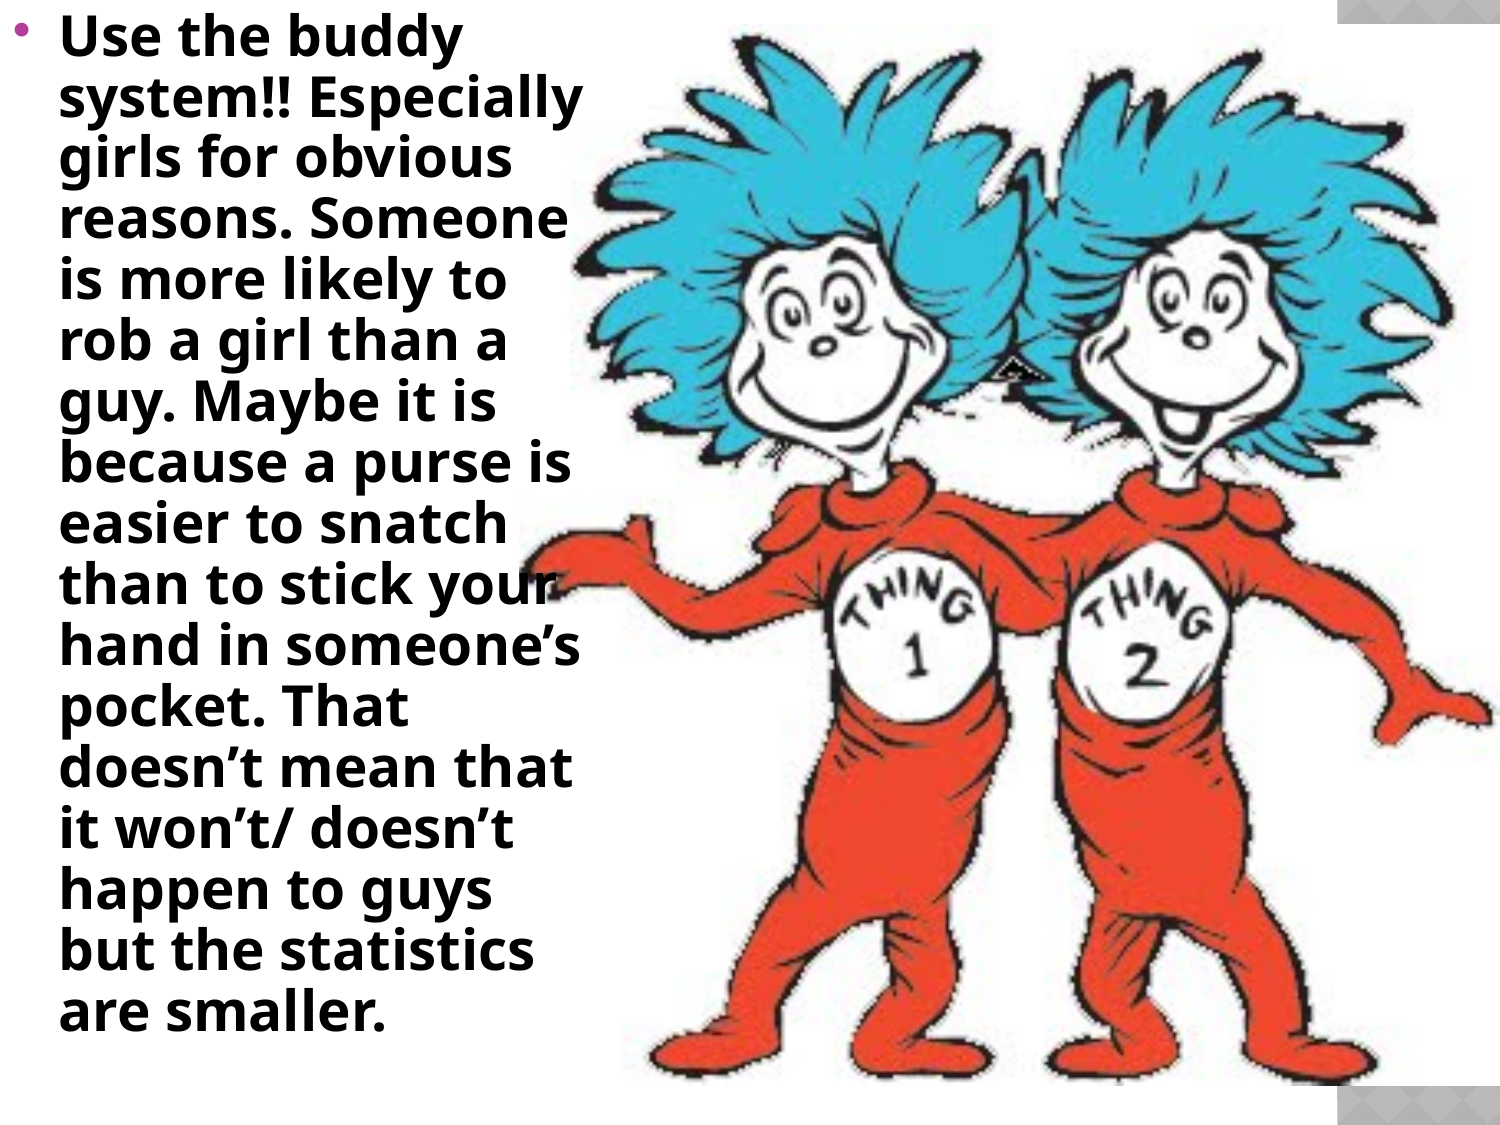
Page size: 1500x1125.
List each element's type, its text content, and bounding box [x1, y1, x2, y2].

picture [518, 24, 1500, 1086]
list Use the buddy system!! Especially girls for obvious reasons. Someone is more likely to rob a girl than a guy. Maybe it is because a purse is easier to snatch than to stick your hand in someone’s pocket. That doesn’t mean that it won’t/ doesn’t happen to guys but the statistics are smaller. [0, 0, 600, 1125]
